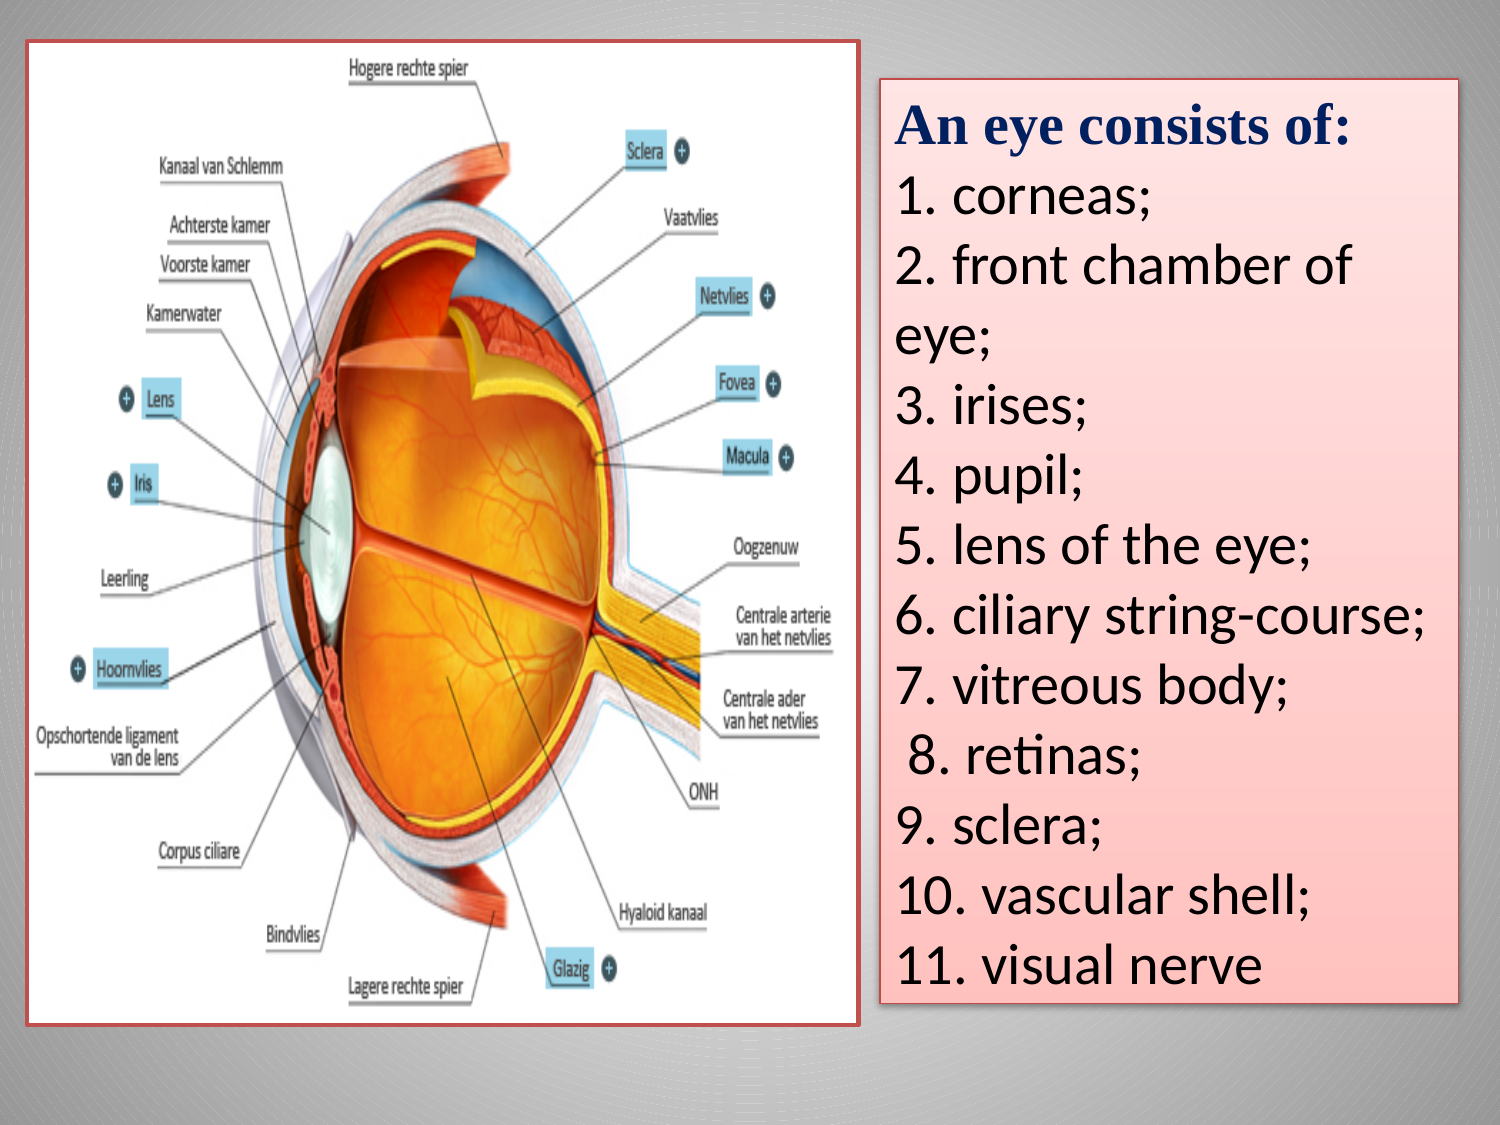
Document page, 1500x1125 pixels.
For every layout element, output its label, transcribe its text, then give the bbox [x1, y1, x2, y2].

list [29, 42, 857, 1024]
text_box An eye consists of: 1. corneas; 2. front chamber of eye; 3. irises; 4. pupil; 5. lens of the eye; 6. ciliary string-course; 7. vitreous body; 8. retinas; 9. sclera; 10. vascular shell; 11. visual nerve [879, 78, 1459, 1004]
